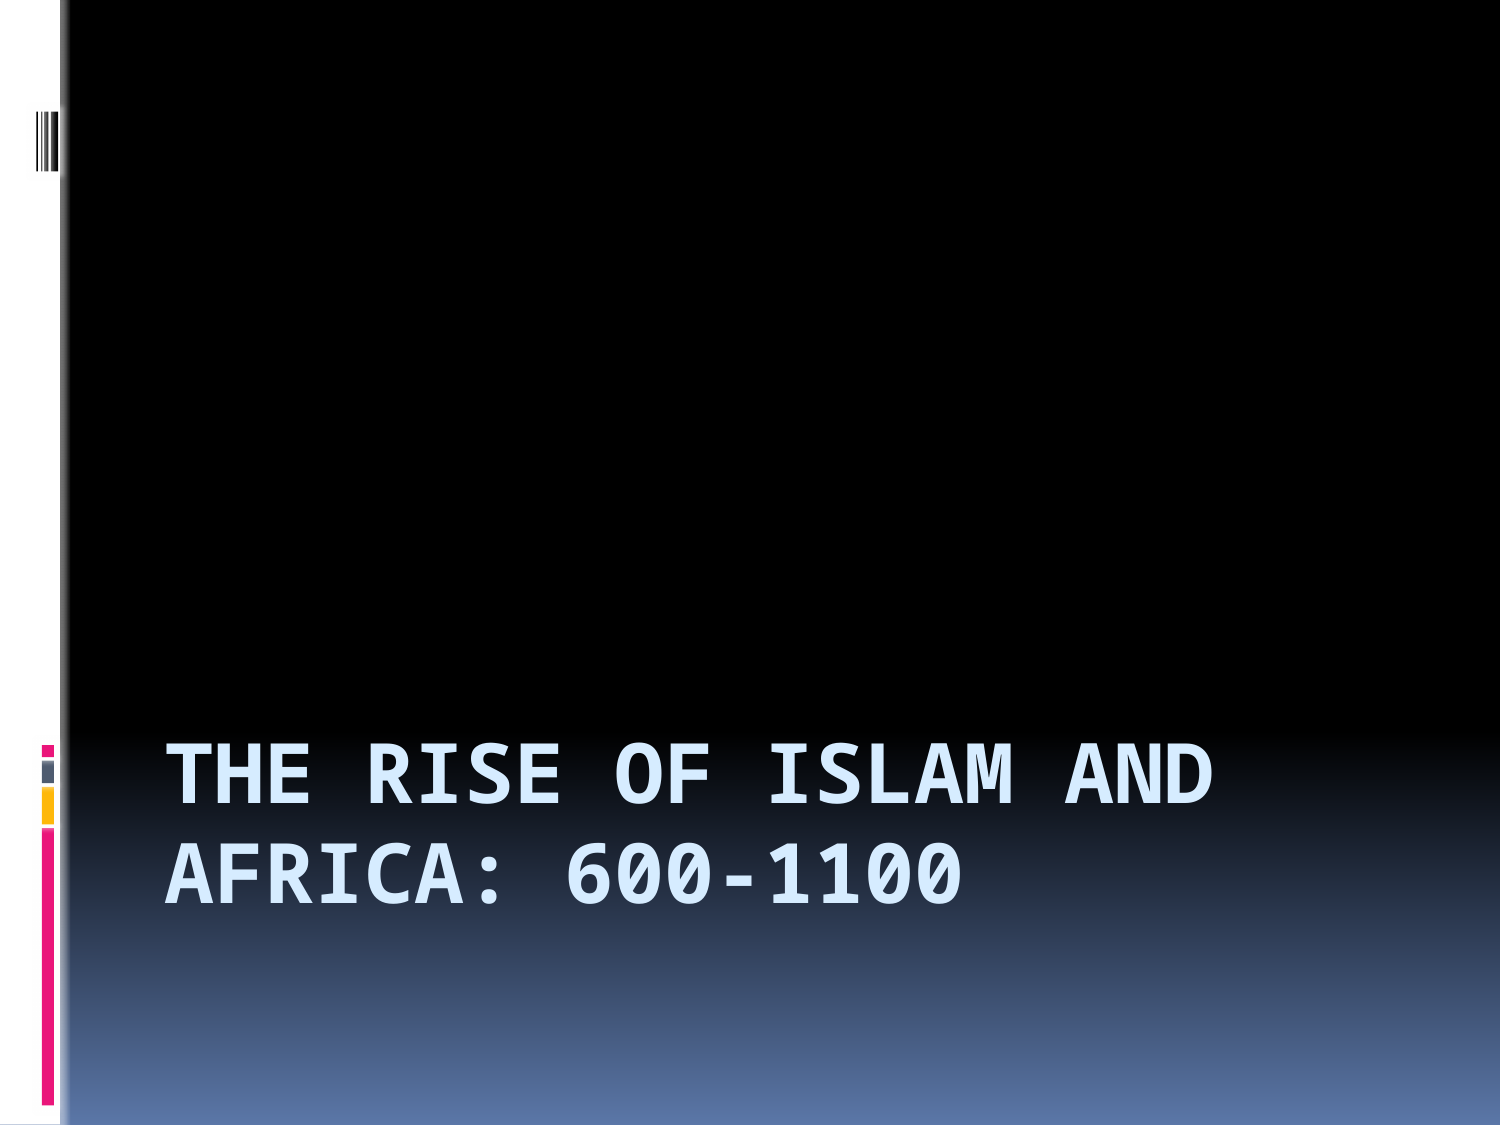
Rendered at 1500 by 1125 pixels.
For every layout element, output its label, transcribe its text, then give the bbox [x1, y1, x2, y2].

title The Rise of Islam and Africa: 600-1100 [150, 712, 1425, 1037]
